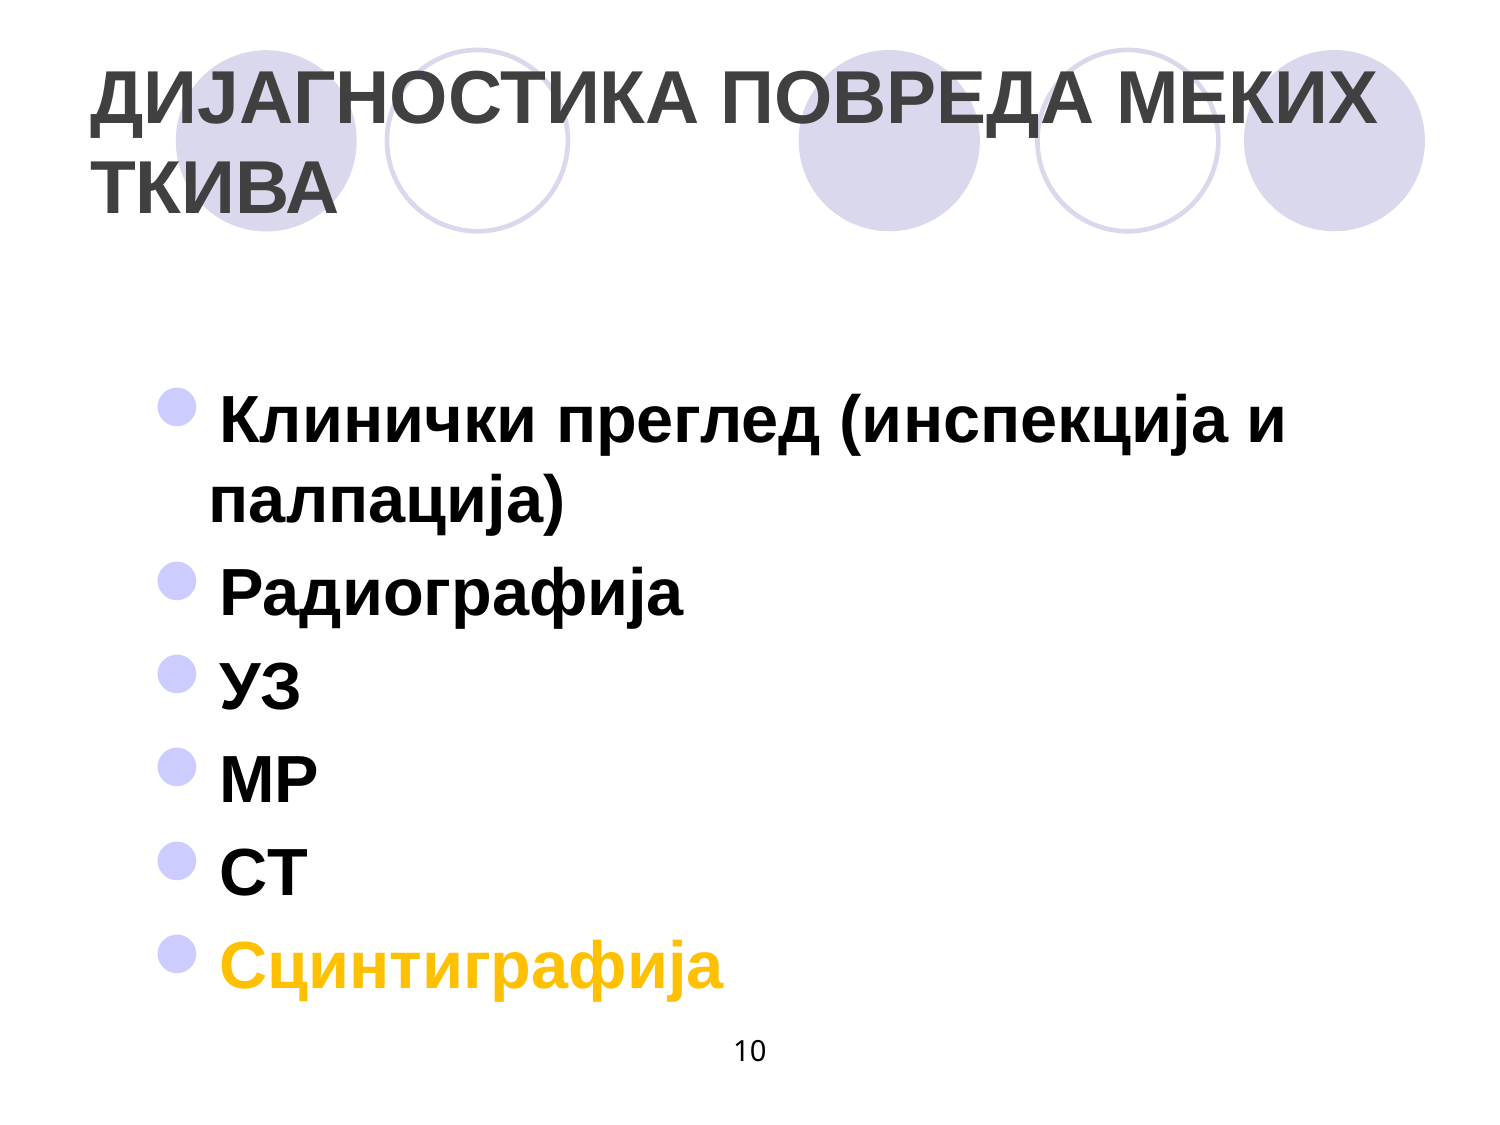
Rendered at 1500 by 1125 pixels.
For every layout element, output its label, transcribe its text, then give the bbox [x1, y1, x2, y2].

list Клинички преглед (инспекција и палпација) Радиографија УЗ МР CТ Сцинтиграфија [137, 275, 1438, 988]
slide_number 10 [512, 1024, 988, 1101]
title ДИЈАГНОСТИКА ПОВРЕДА МЕКИХ ТКИВА [75, 45, 1425, 233]
